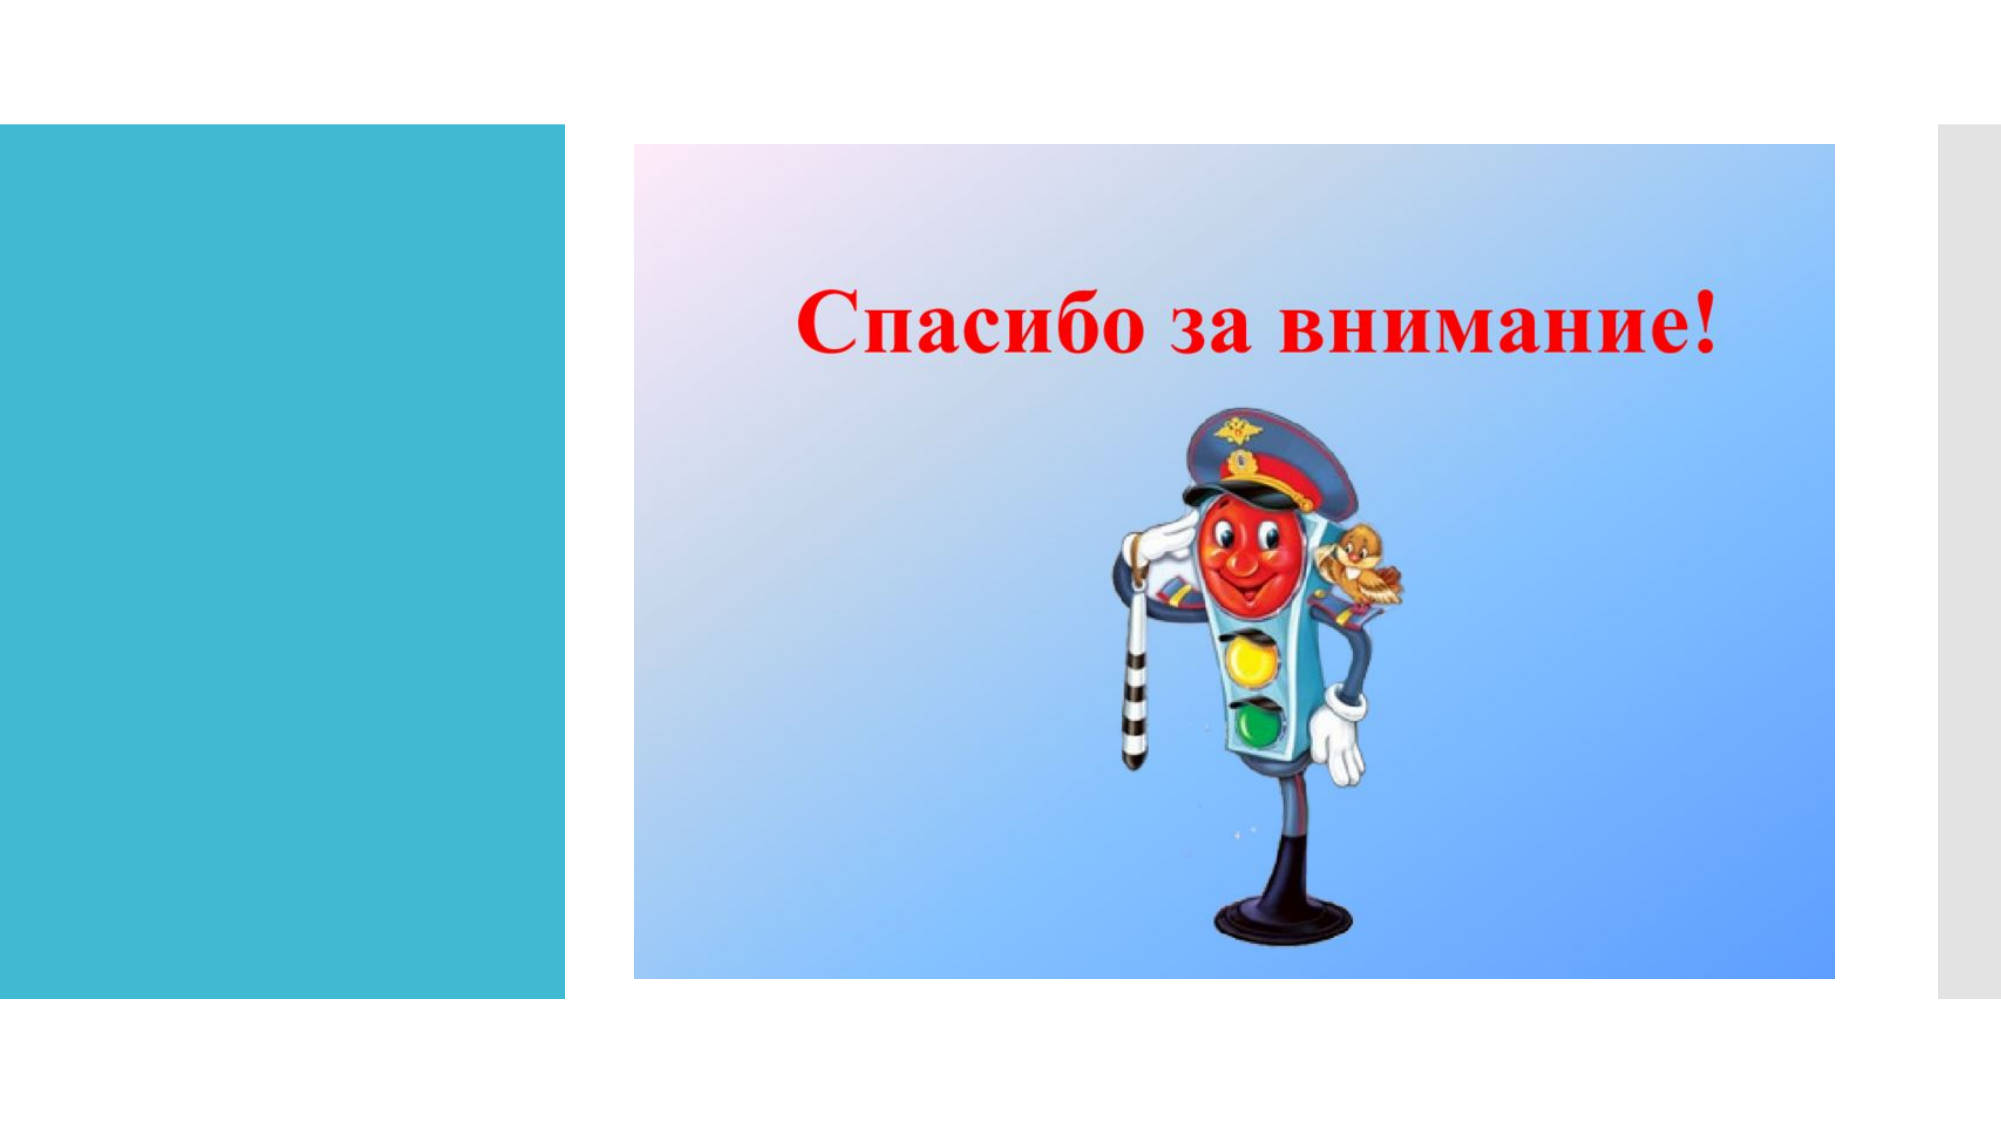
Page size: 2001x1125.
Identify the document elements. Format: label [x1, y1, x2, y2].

picture [634, 144, 1835, 979]
